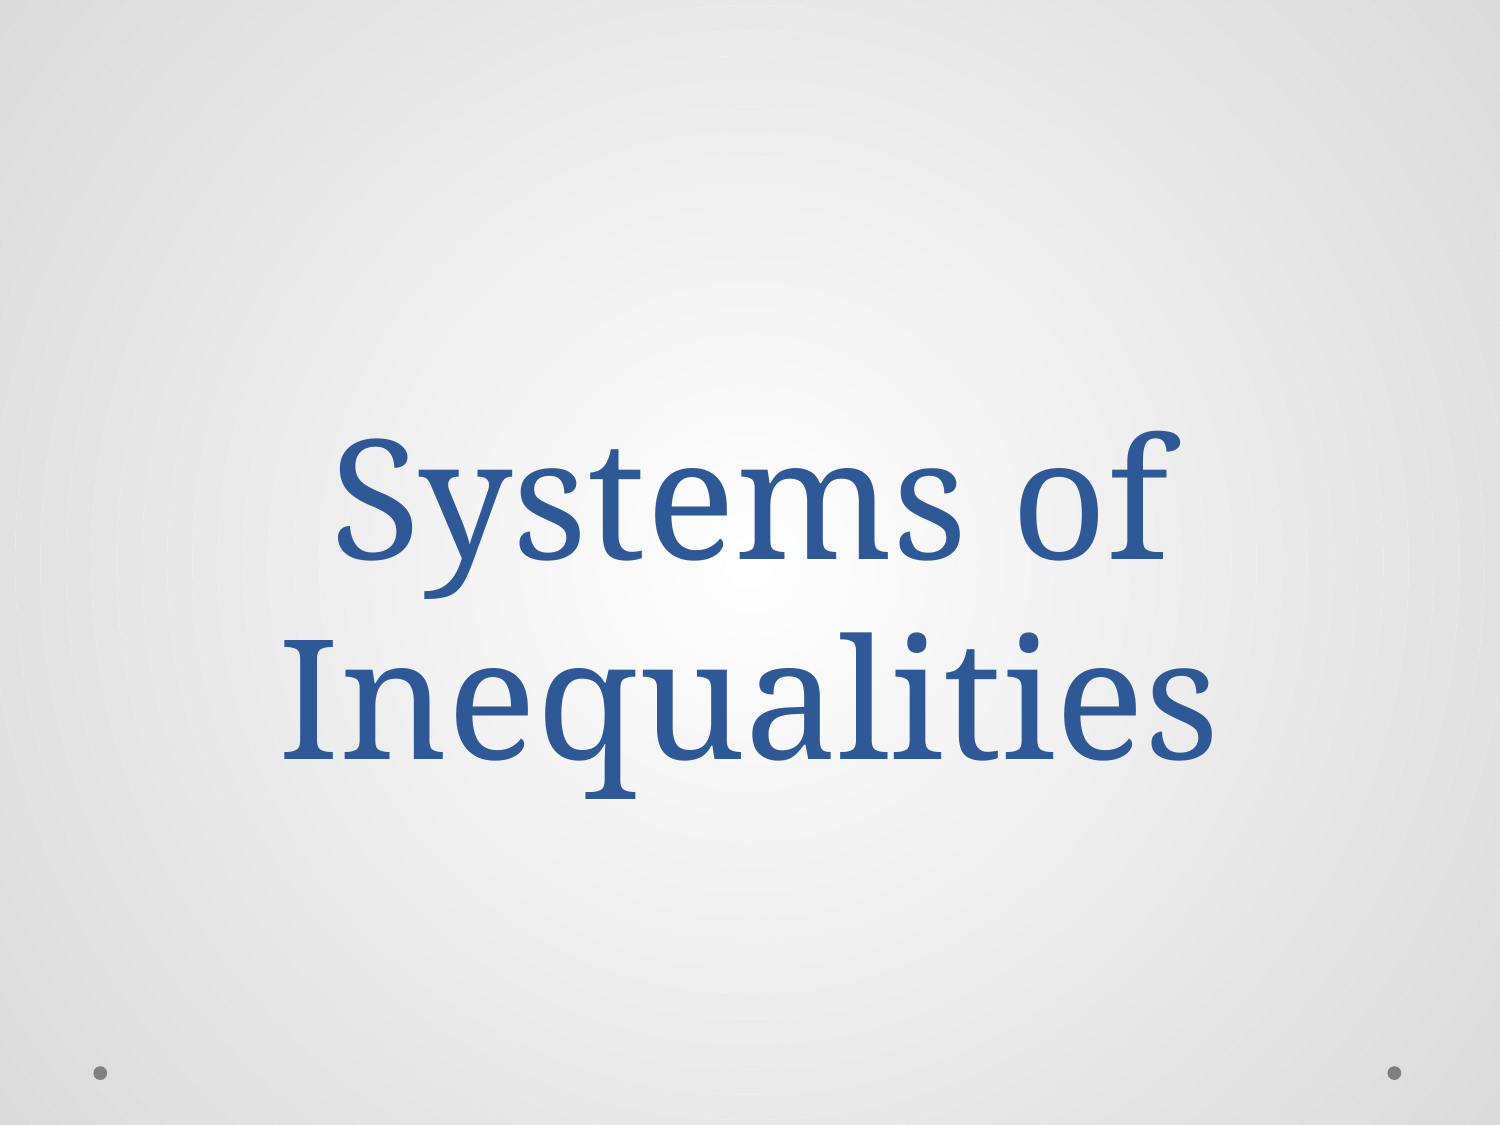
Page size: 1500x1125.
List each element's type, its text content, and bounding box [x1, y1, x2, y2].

title Systems of Inequalities [112, 99, 1388, 800]
